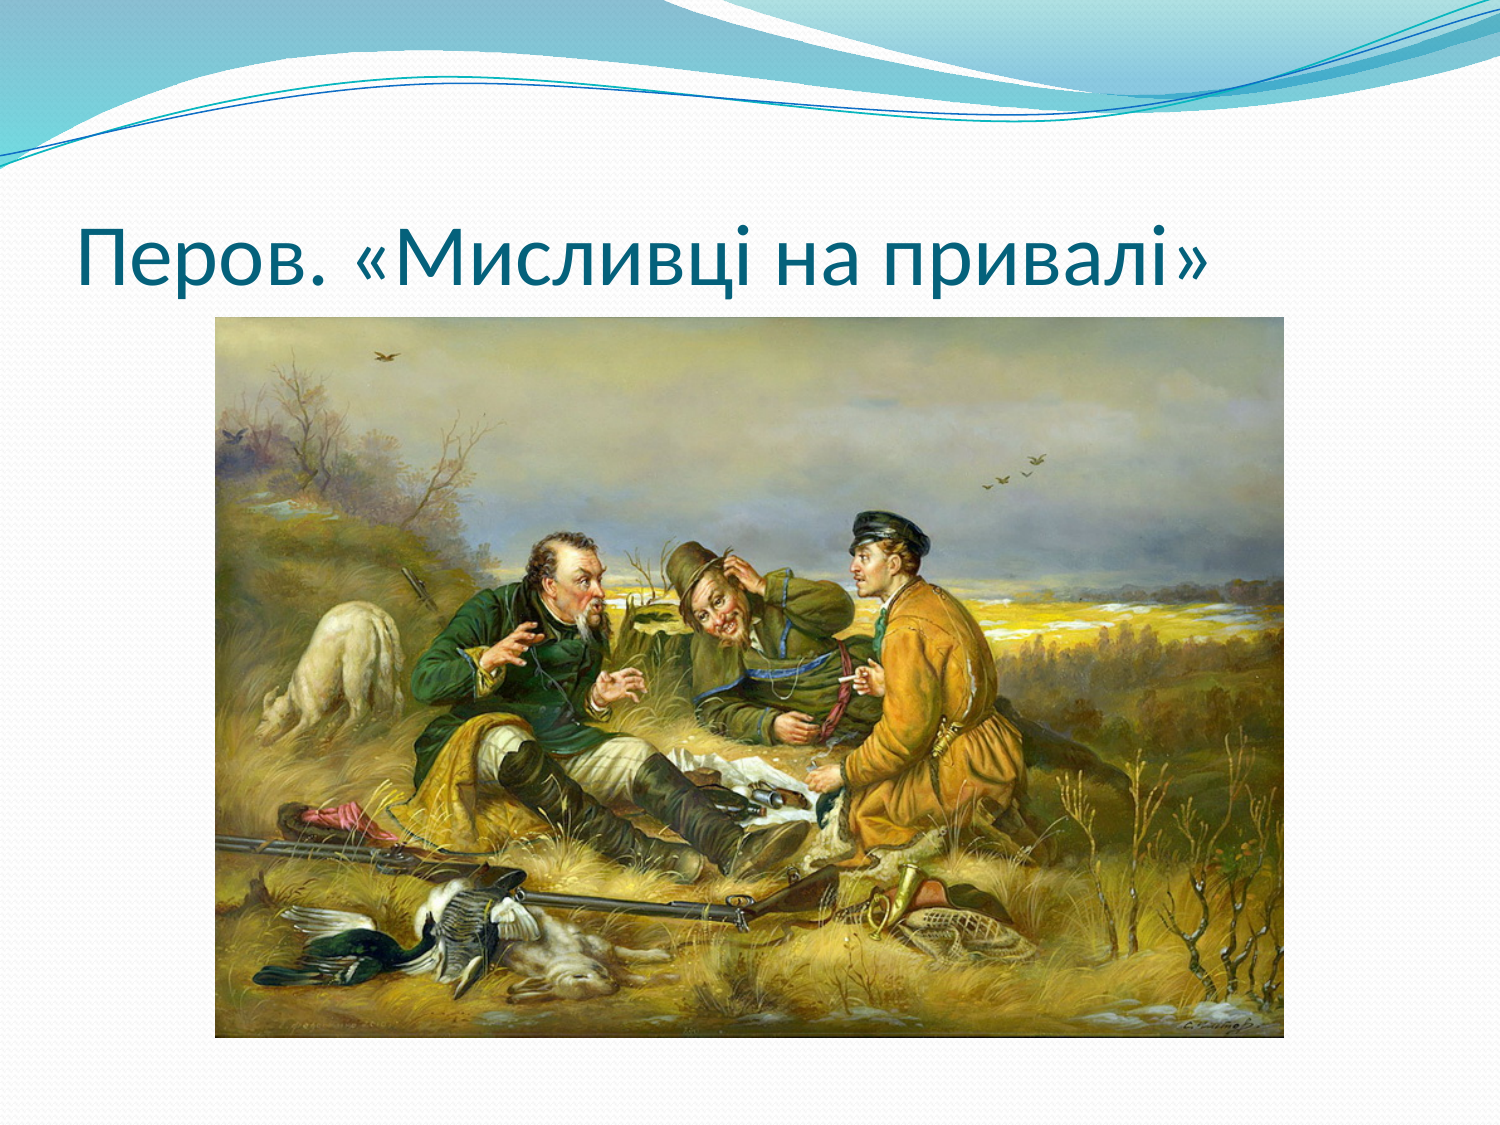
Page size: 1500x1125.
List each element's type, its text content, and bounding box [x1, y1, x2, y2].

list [215, 317, 1285, 1038]
title Перов. «Мисливці на привалі» [75, 115, 1425, 303]
